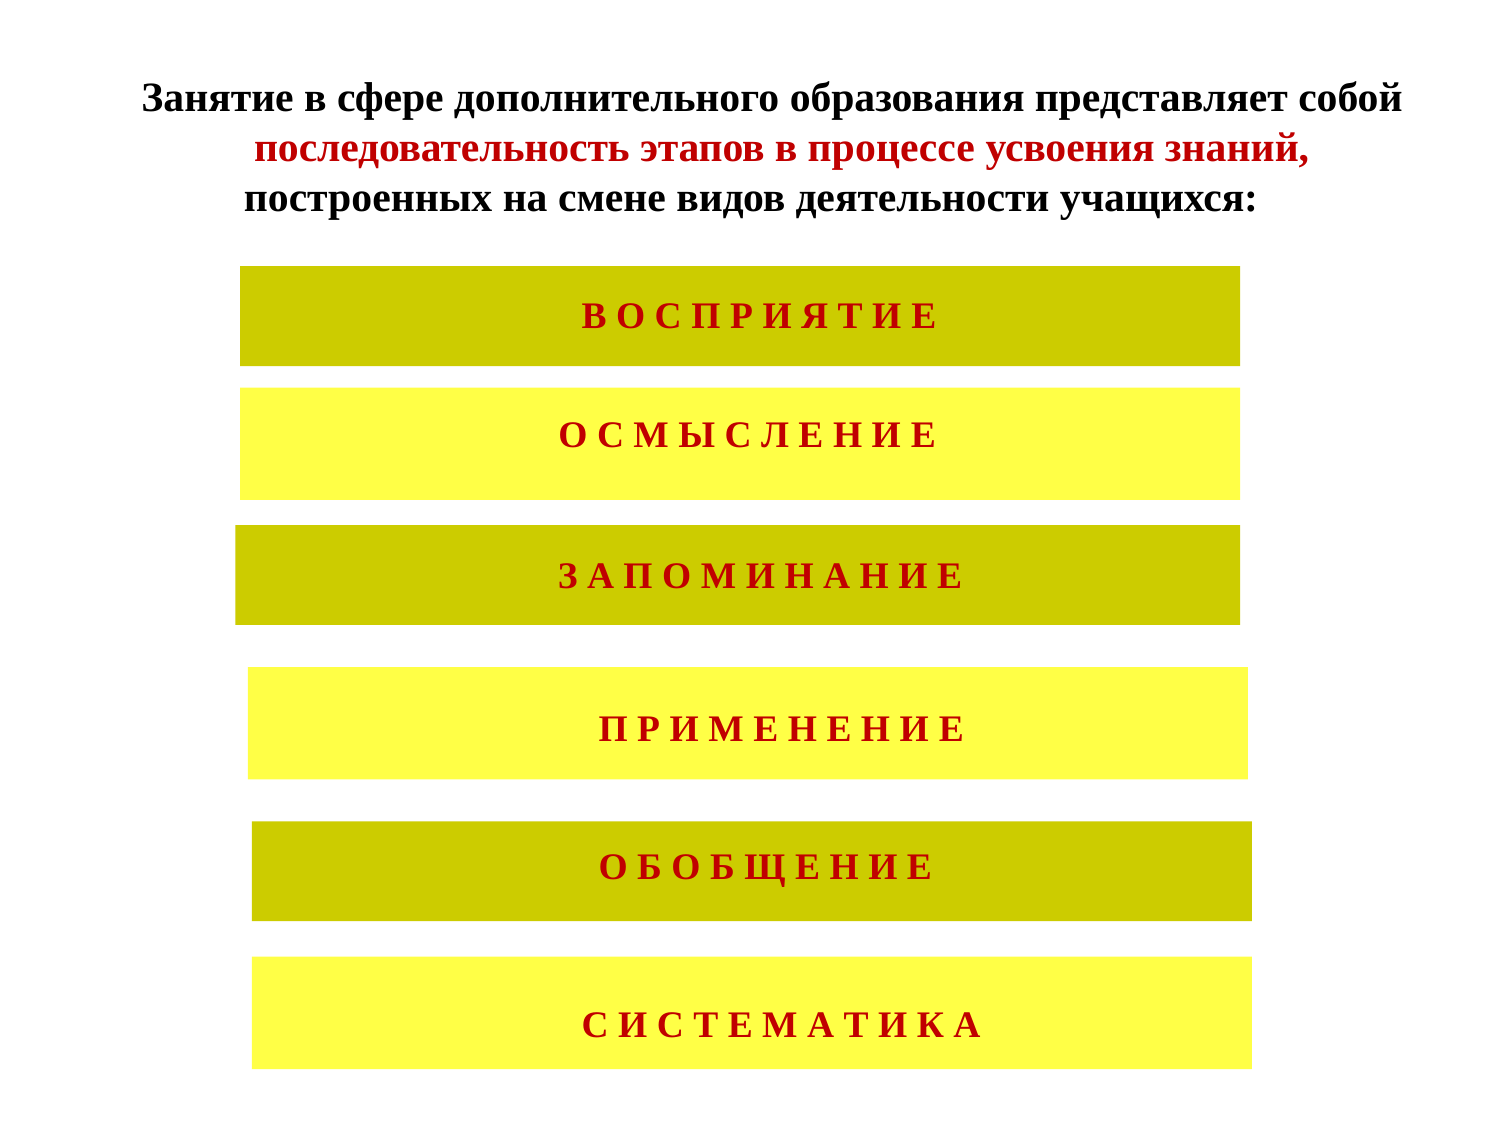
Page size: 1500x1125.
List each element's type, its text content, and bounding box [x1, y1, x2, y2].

text_box [240, 387, 1241, 500]
text_box [1075, 525, 1241, 625]
text_box П Р И М Е Н Е Н И Е [507, 696, 1028, 795]
text_box Занятие в сфере дополнительного образования представляет собой последовательность этапов в процессе усвоения знаний, построенных на смене видов деятельности учащихся: [139, 67, 1408, 258]
text_box [240, 266, 1241, 367]
text_box О С М Ы С Л Е Н И Е [496, 402, 993, 500]
text_box [251, 956, 1252, 1070]
text_box О Б О Б Щ Е Н И Е [507, 835, 1028, 934]
text_box [251, 821, 1252, 922]
text_box [235, 525, 1075, 625]
text_box С И С Т Е М А Т И К А [566, 992, 1063, 1090]
text_box З А П О М И Н А Н И Е [543, 543, 1004, 642]
text_box В О С П Р И Я Т И Е [566, 283, 952, 340]
text_box [247, 667, 1248, 780]
